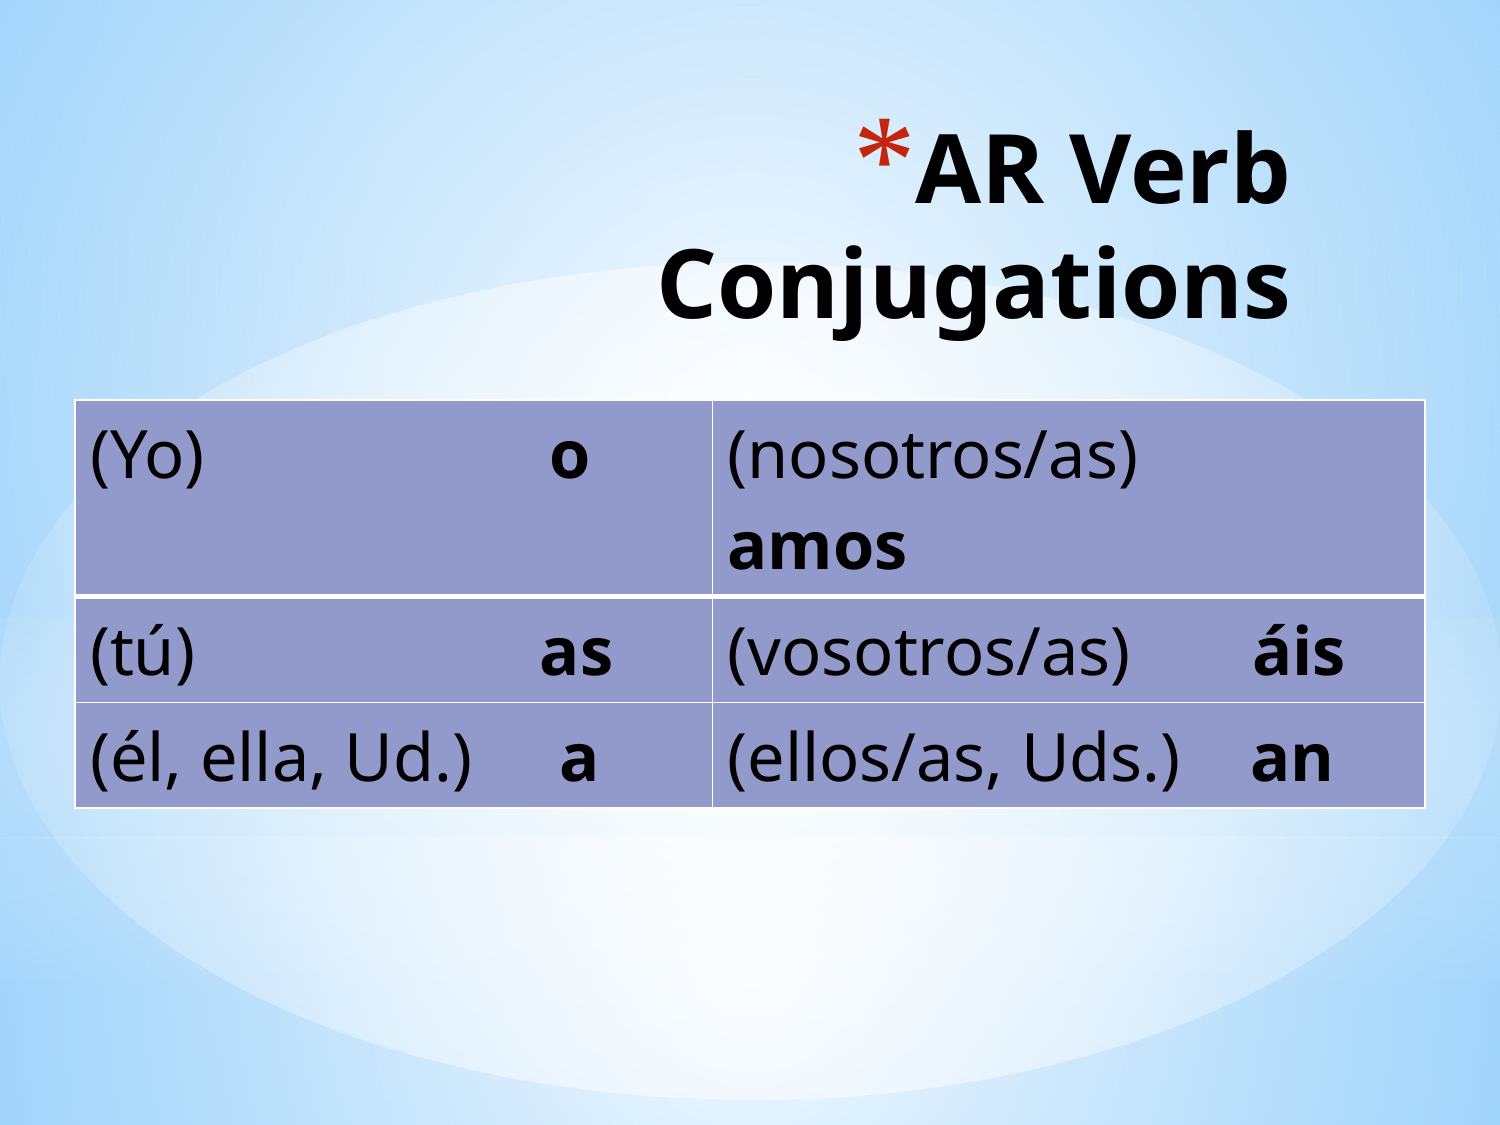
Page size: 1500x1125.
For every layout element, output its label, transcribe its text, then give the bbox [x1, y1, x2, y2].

table_header (nosotros/as) amos [713, 401, 1424, 594]
table_cell (tú) as [76, 599, 712, 702]
title AR Verb Conjugations [237, 99, 1306, 288]
table_cell (él, ella, Ud.) a [76, 703, 712, 807]
table_cell (ellos/as, Uds.) an [713, 703, 1424, 807]
table_header (Yo) o [76, 401, 712, 594]
table_cell (vosotros/as) áis [713, 599, 1424, 702]
